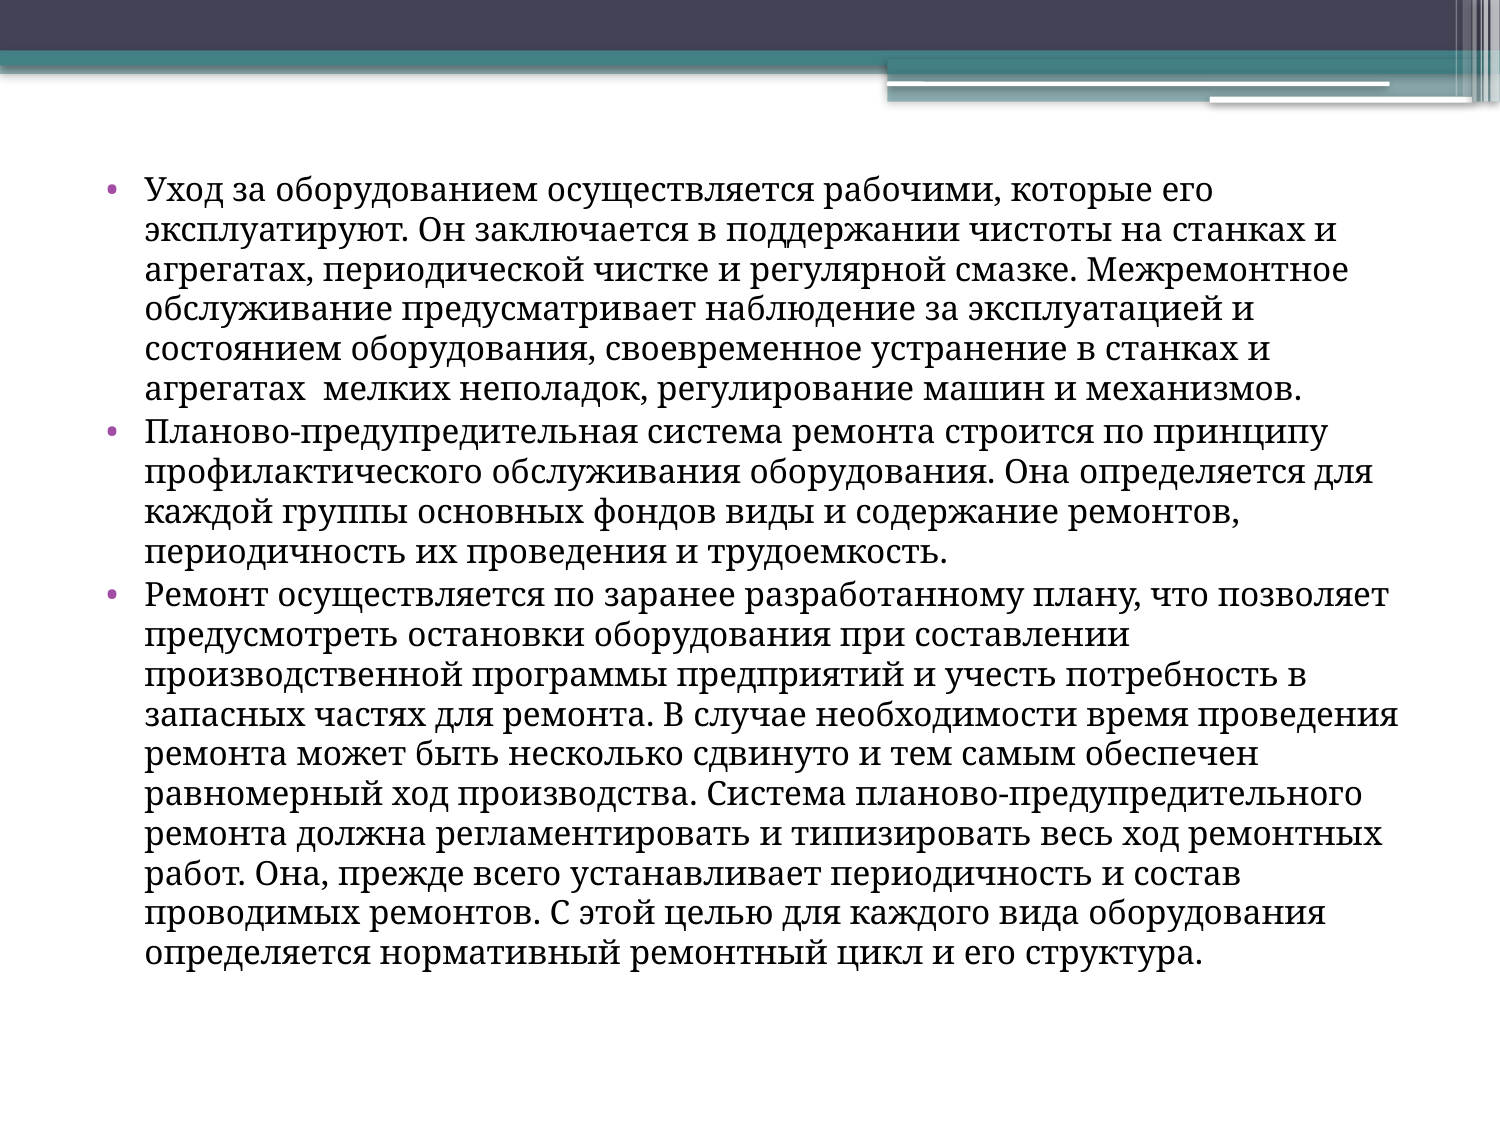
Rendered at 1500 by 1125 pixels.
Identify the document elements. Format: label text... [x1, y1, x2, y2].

list Уход за оборудованием осуществляется рабочими, которые его эксплуатируют. Он заключается в поддержании чистоты на станках и агрегатах, периодической чистке и регулярной смазке. Межремонтное обслуживание предусматривает наблюдение за эксплуатацией и состоянием оборудования, своевременное устранение в станках и агрегатах мелких неполадок, регулирование машин и механизмов. Планово-предупредительная система ремонта строится по принципу профилактического обслуживания оборудования. Она определяется для каждой группы основных фондов виды и содержание ремонтов, периодичность их проведения и трудоемкость. Ремонт осуществляется по заранее разработанному плану, что позволяет предусмотреть остановки оборудования при составлении производственной программы предприятий и учесть потребность в запасных частях для ремонта. В случае необходимости время проведения ремонта может быть несколько сдвинуто и тем самым обеспечен равномерный ход производства. Система планово-предупредительного ремонта должна регламентировать и типизировать весь ход ремонтных работ. Она, прежде всего устанавливает периодичность и состав проводимых ремонтов. С этой целью для каждого вида оборудования определяется нормативный ремонтный цикл и его структура. [75, 160, 1425, 1000]
